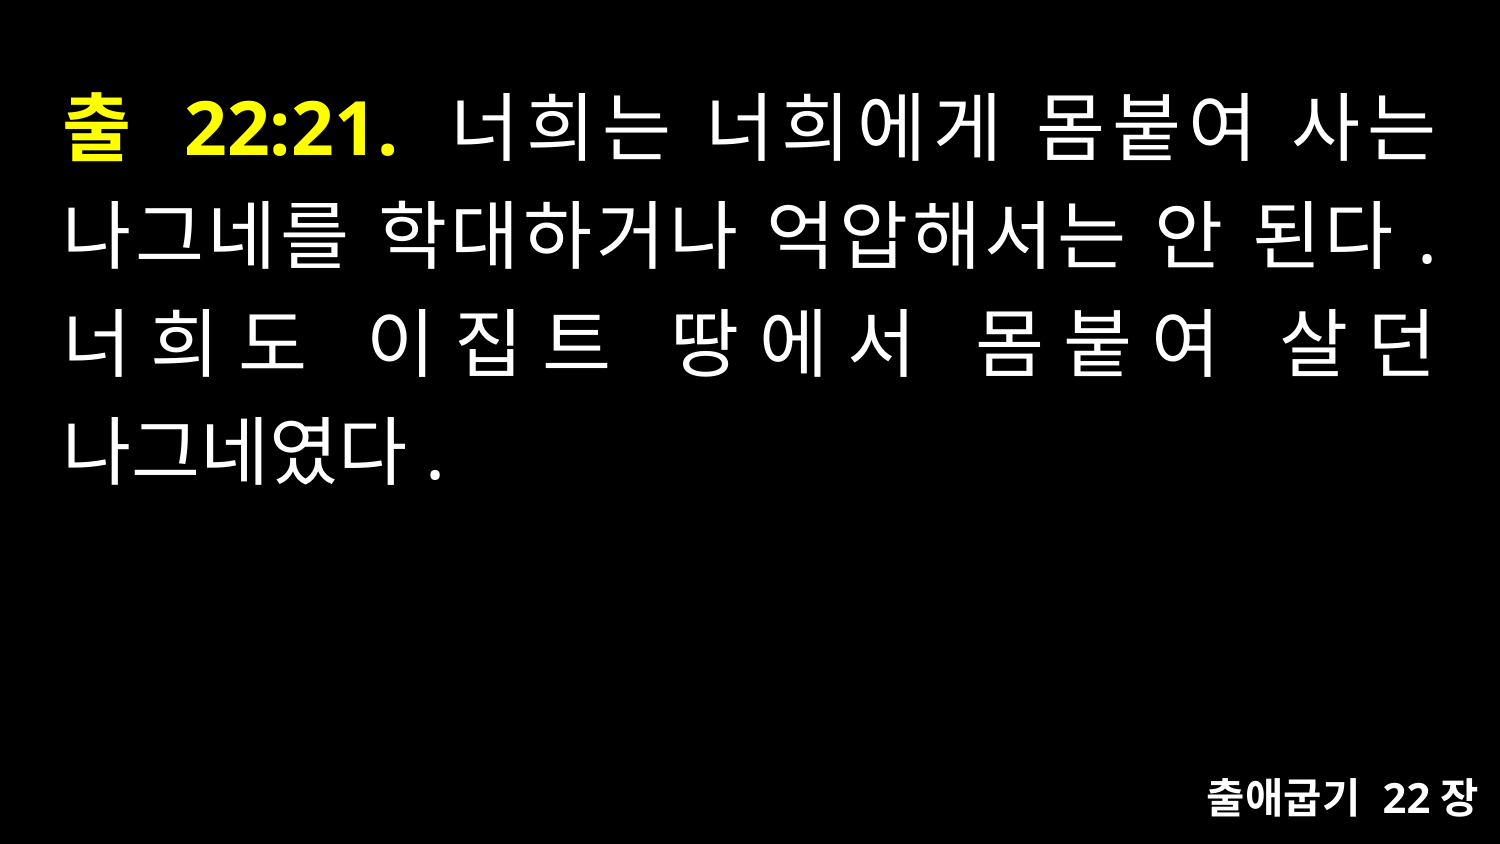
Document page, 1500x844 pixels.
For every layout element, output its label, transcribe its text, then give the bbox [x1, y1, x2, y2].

subtitle 출애굽기 22장 [916, 770, 1500, 844]
title 출 22:21. 너희는 너희에게 몸붙여 사는 나그네를 학대하거나 억압해서는 안 된다. 너희도 이집트 땅에서 몸붙여 살던 나그네였다. [0, 0, 1500, 844]
